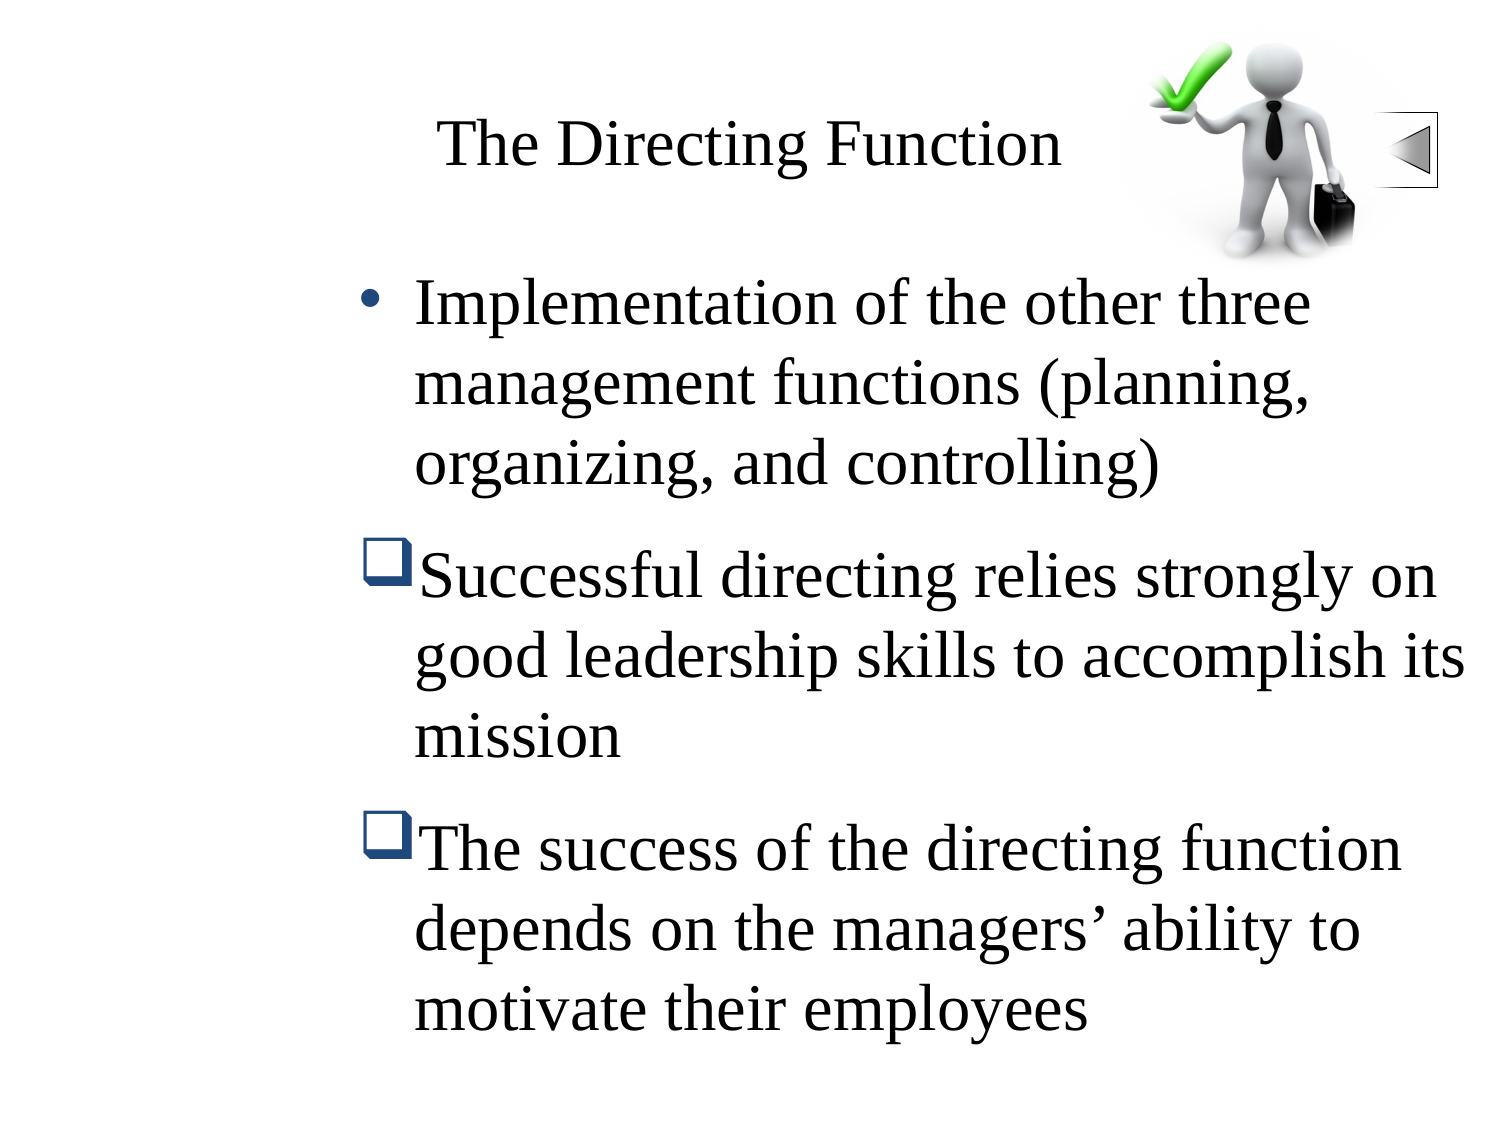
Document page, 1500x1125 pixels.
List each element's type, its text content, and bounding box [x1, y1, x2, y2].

text_box [1429, 112, 1438, 188]
picture [1112, 24, 1426, 276]
title The Directing Function [74, 44, 1107, 233]
list Implementation of the other three management functions (planning, organizing, and controlling) Successful directing relies strongly on good leadership skills to accomplish its mission The success of the directing function depends on the managers’ ability to motivate their employees [343, 249, 1500, 1026]
